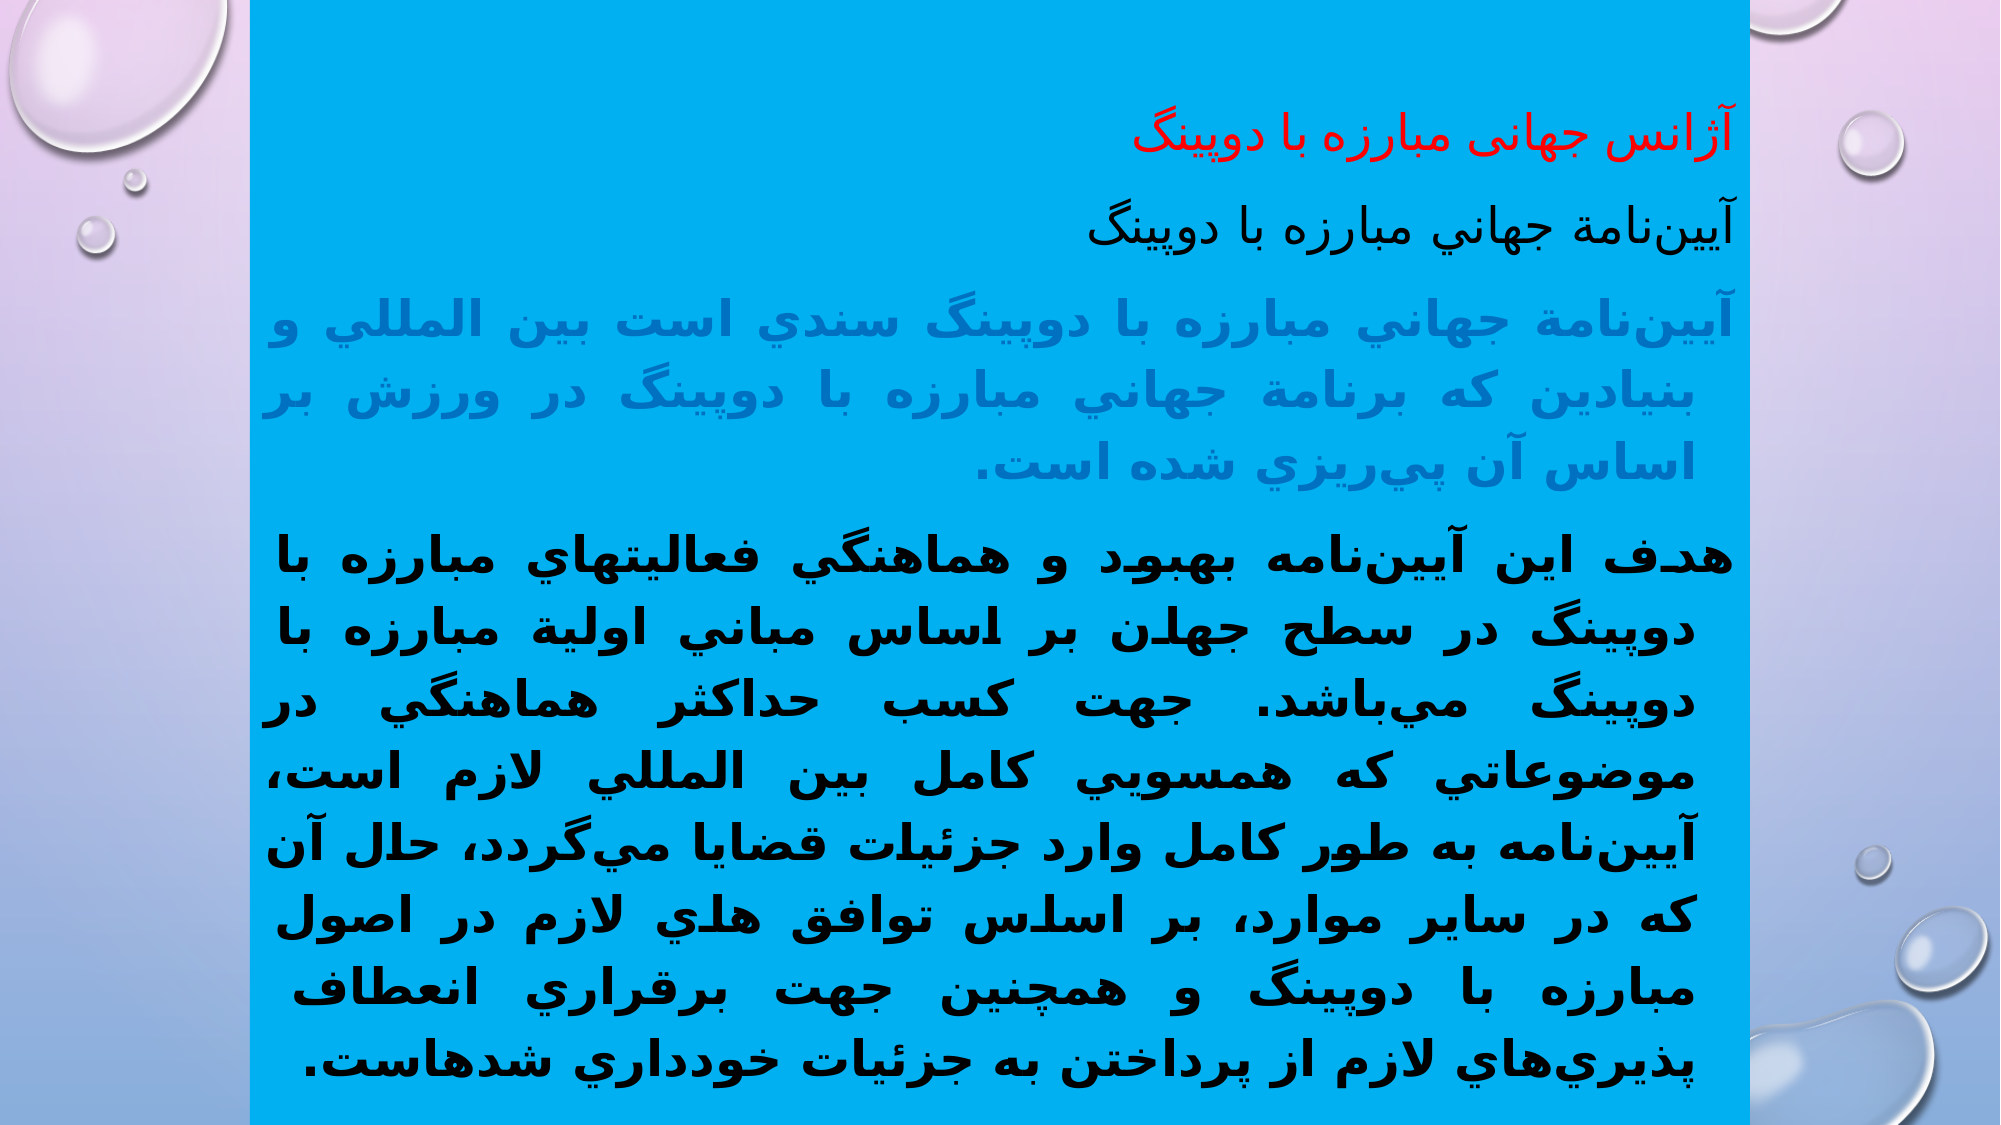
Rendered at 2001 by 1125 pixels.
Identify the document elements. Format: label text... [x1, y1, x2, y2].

picture [1751, 0, 2000, 1125]
picture [0, 0, 249, 1125]
list آژانس جهانی مبارزه با دوپینگ آﻳﻴﻦﻧﺎﻣﺔ ﺟﻬﺎﻧﻲ ﻣﺒﺎرزه ﺑﺎ دوﭘﻴﻨﮓ آﻳﻴﻦﻧﺎﻣﺔ ﺟﻬﺎﻧﻲ ﻣﺒﺎرزه ﺑﺎ دوﭘﻴﻨﮓ ﺳﻨﺪي اﺳﺖ ﺑﻴﻦ اﻟﻤﻠﻠﻲ و ﺑﻨﻴﺎدﻳﻦ ﻛﻪ ﺑﺮﻧﺎﻣﺔ ﺟﻬﺎﻧﻲ ﻣﺒﺎرزه ﺑﺎ دوﭘﻴﻨﮓ در ورزش ﺑﺮ اﺳﺎس آن ﭘﻲرﻳﺰي ﺷﺪه اﺳﺖ. ﻫﺪف اﻳﻦ آﻳﻴﻦﻧﺎﻣﻪ ﺑﻬﺒﻮد و ﻫﻤﺎﻫﻨﮕﻲ ﻓﻌﺎﻟﻴﺘﻬﺎي ﻣﺒﺎرزه ﺑﺎ دوﭘﻴﻨﮓ در ﺳﻄﺢ ﺟﻬﺎن ﺑﺮ اﺳﺎس ﻣﺒﺎﻧﻲ اوﻟﻴﺔ ﻣﺒﺎرزه ﺑﺎ دوﭘﻴﻨﮓ ﻣﻲﺑﺎﺷﺪ. ﺟﻬﺖ ﻛﺴﺐ ﺣﺪاﻛﺜﺮ ﻫﻤﺎﻫﻨﮕﻲ در ﻣﻮﺿﻮﻋﺎﺗﻲ ﻛﻪ ﻫﻤﺴﻮﻳﻲ ﻛﺎﻣﻞ ﺑﻴﻦ اﻟﻤﻠﻠﻲ ﻻزم اﺳﺖ، آﻳﻴﻦﻧﺎﻣﻪ ﺑﻪ ﻃﻮر ﻛﺎﻣﻞ وارد ﺟﺰﺋﻴﺎت ﻗﻀﺎﻳﺎ ﻣﻲﮔﺮدد، ﺣﺎل آن ﻛﻪ در ﺳﺎﻳﺮ ﻣﻮارد، ﺑﺮ اﺳﺎس ﺗﻮاﻓﻖ ﻫﺎي ﻻزم در اﺻﻮل ﻣﺒﺎرزه ﺑﺎ دوﭘﻴﻨﮓ و ﻫﻤﭽﻨﻴﻦ ﺟﻬﺖ ﺑﺮﻗﺮاري اﻧﻌﻄﺎف ﭘﺬﻳﺮيﻫﺎي ﻻزم از ﭘﺮداﺧﺘﻦ ﺑﻪ ﺟﺰﺋﻴﺎت ﺧﻮدداري ﺷﺪهاﺳﺖ. [249, 0, 1750, 1125]
